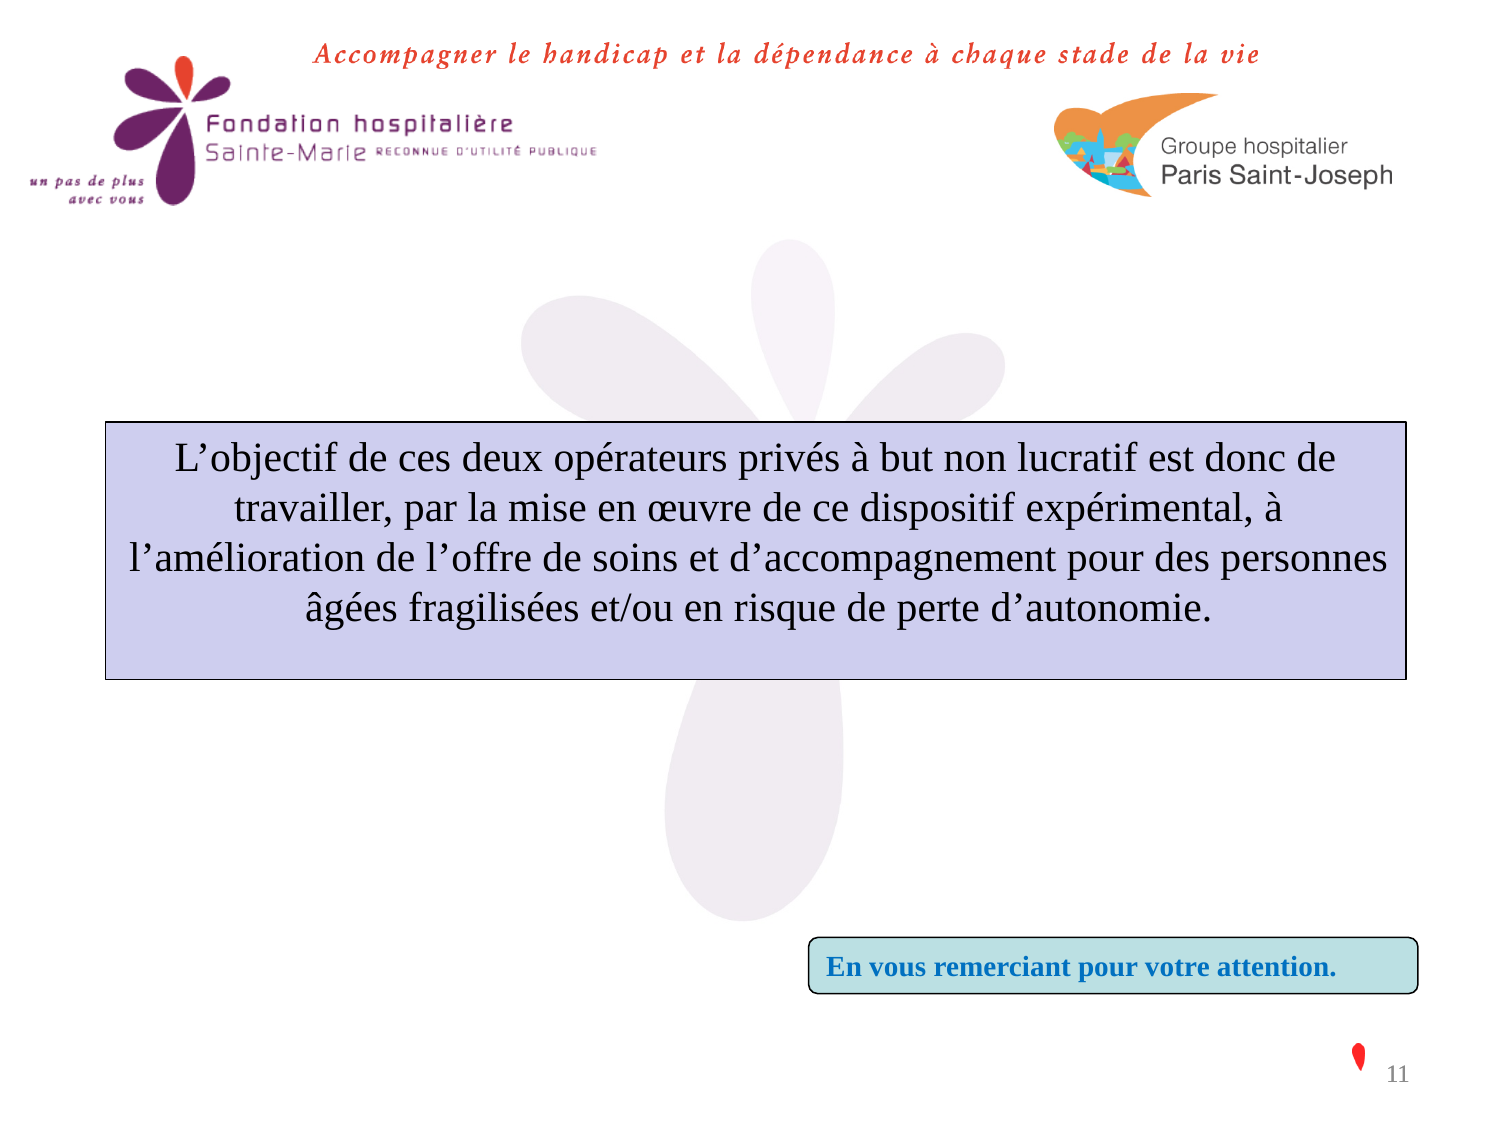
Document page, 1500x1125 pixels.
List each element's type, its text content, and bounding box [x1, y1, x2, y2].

picture [1352, 1043, 1365, 1071]
picture [29, 42, 1392, 421]
text_box En vous remerciant pour votre attention. [808, 937, 1418, 994]
title L’objectif de ces deux opérateurs privés à but non lucratif est donc de travailler, par la mise en œuvre de ce dispositif expérimental, à l’amélioration de l’offre de soins et d’accompagnement pour des personnes âgées fragilisées et/ou en risque de perte d’autonomie. [105, 421, 1407, 680]
picture [183, 680, 1341, 1009]
